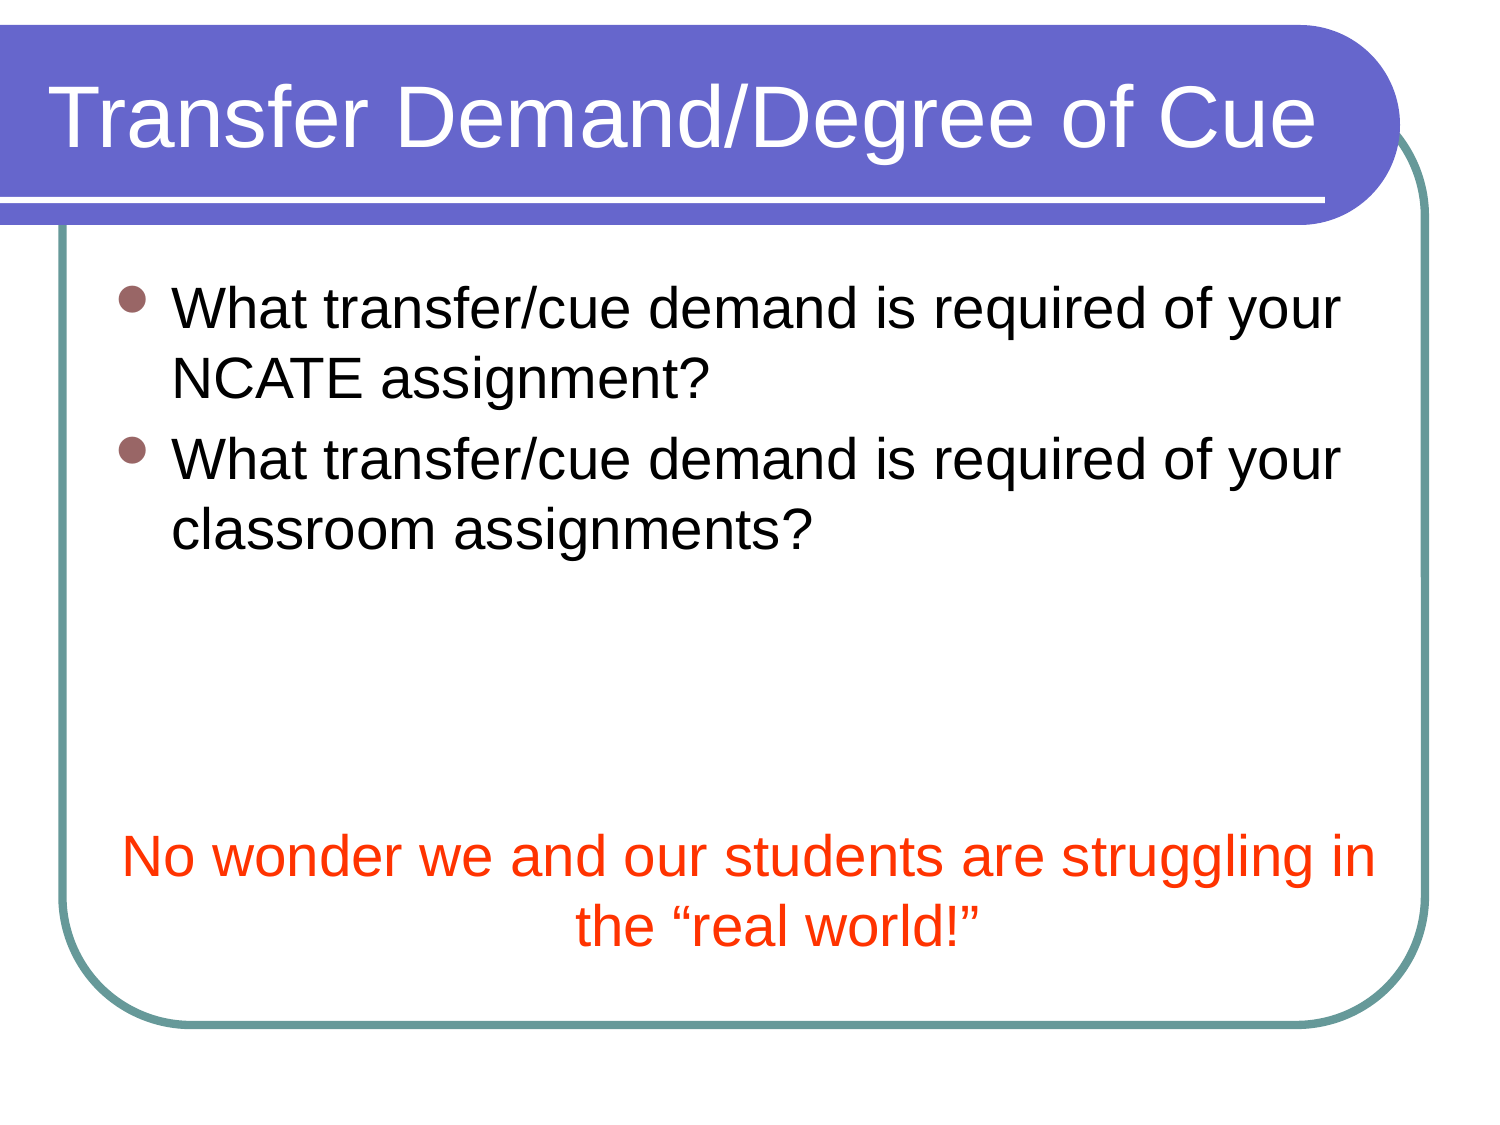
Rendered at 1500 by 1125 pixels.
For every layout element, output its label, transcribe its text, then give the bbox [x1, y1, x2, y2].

title Transfer Demand/Degree of Cue [31, 37, 1348, 188]
list What transfer/cue demand is required of your NCATE assignment? What transfer/cue demand is required of your classroom assignments? No wonder we and our students are struggling in the “real world!” [99, 262, 1401, 988]
